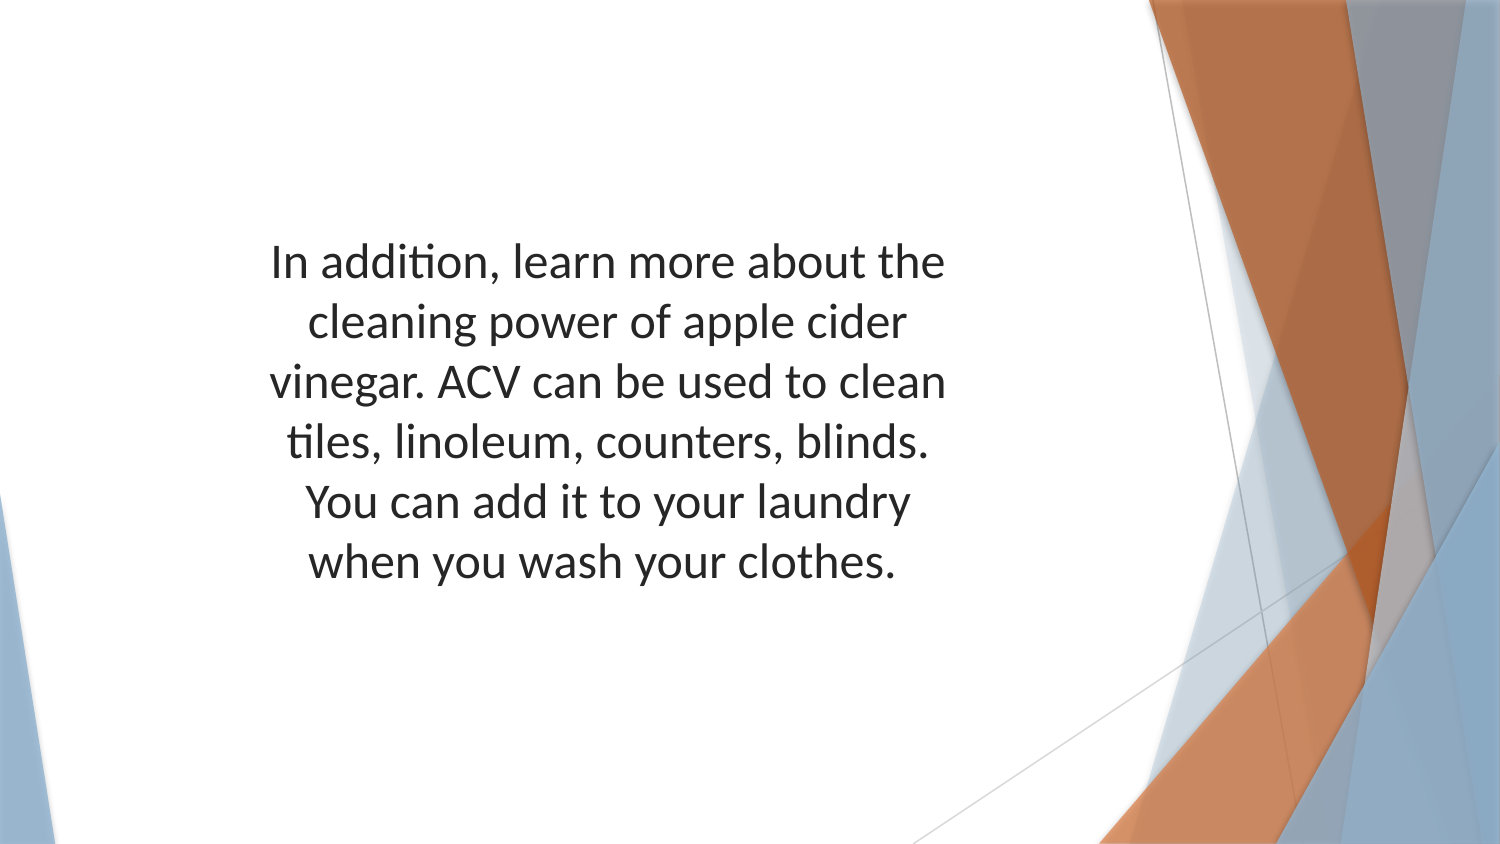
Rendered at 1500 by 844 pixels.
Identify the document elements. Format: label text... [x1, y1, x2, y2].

list In addition, learn more about the cleaning power of apple cider vinegar. ACV can be used to clean tiles, linoleum, counters, blinds. You can add it to your laundry when you wash your clothes. [242, 221, 975, 647]
